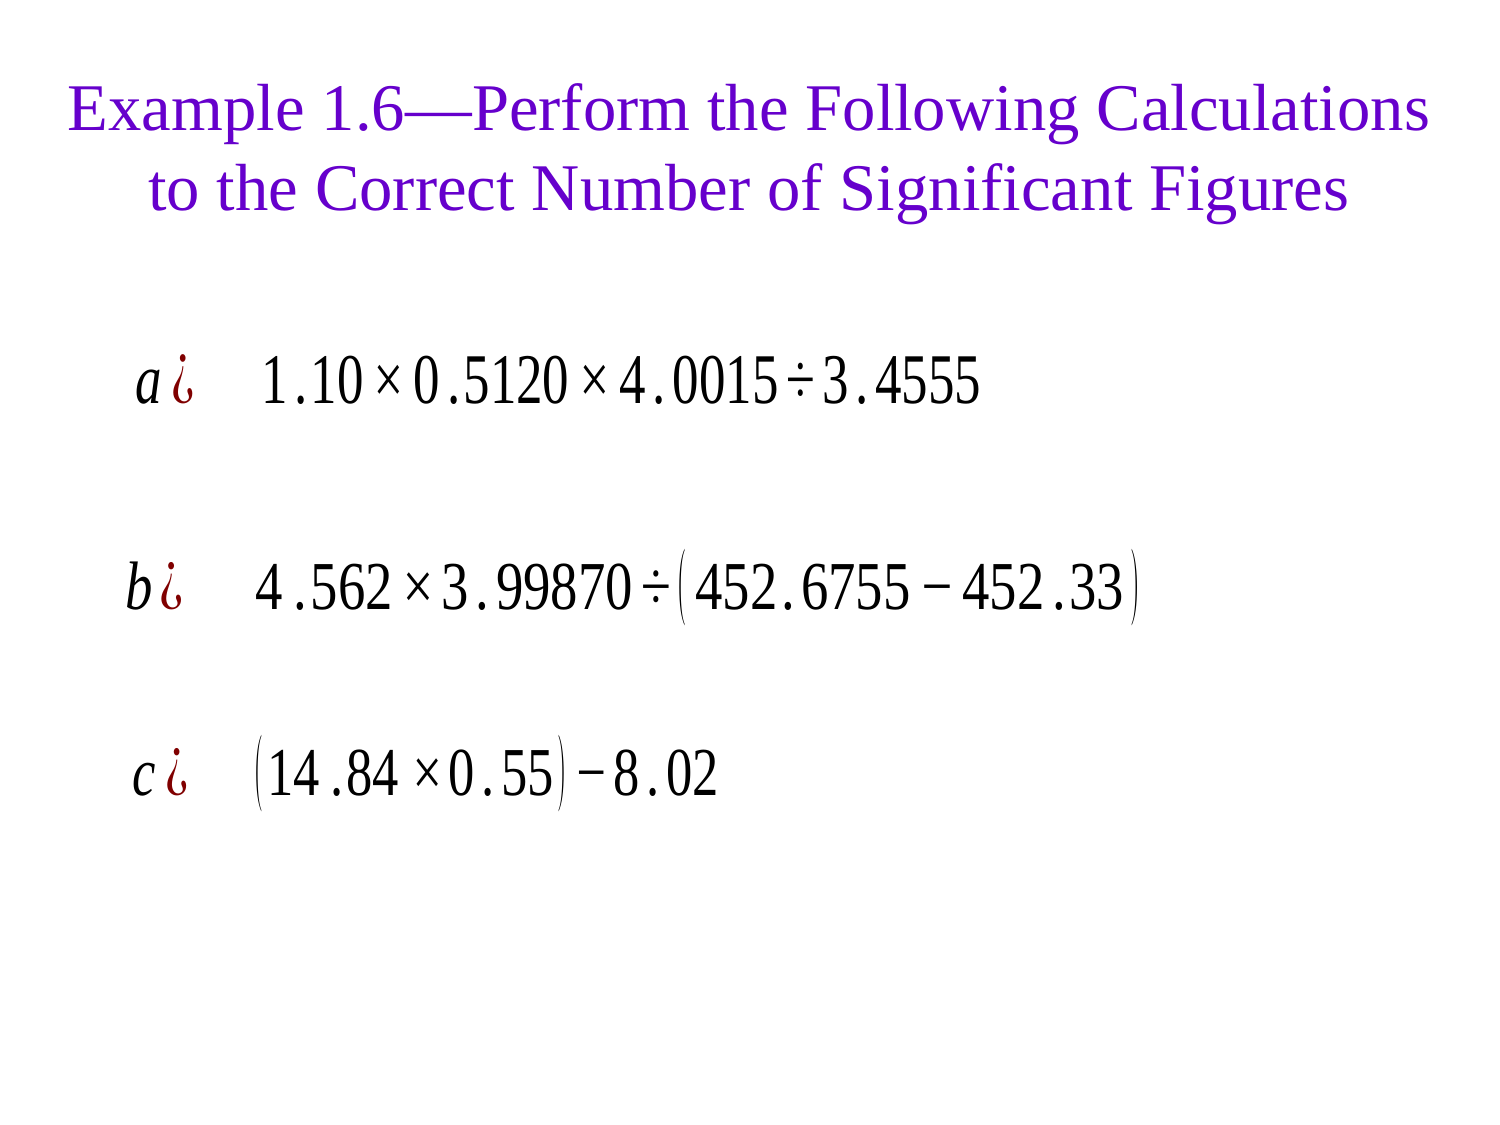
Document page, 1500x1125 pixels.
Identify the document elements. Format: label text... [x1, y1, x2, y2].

text_box Example 1.6—Perform the Following Calculations to the Correct Number of Significant Figures [49, 49, 1450, 238]
